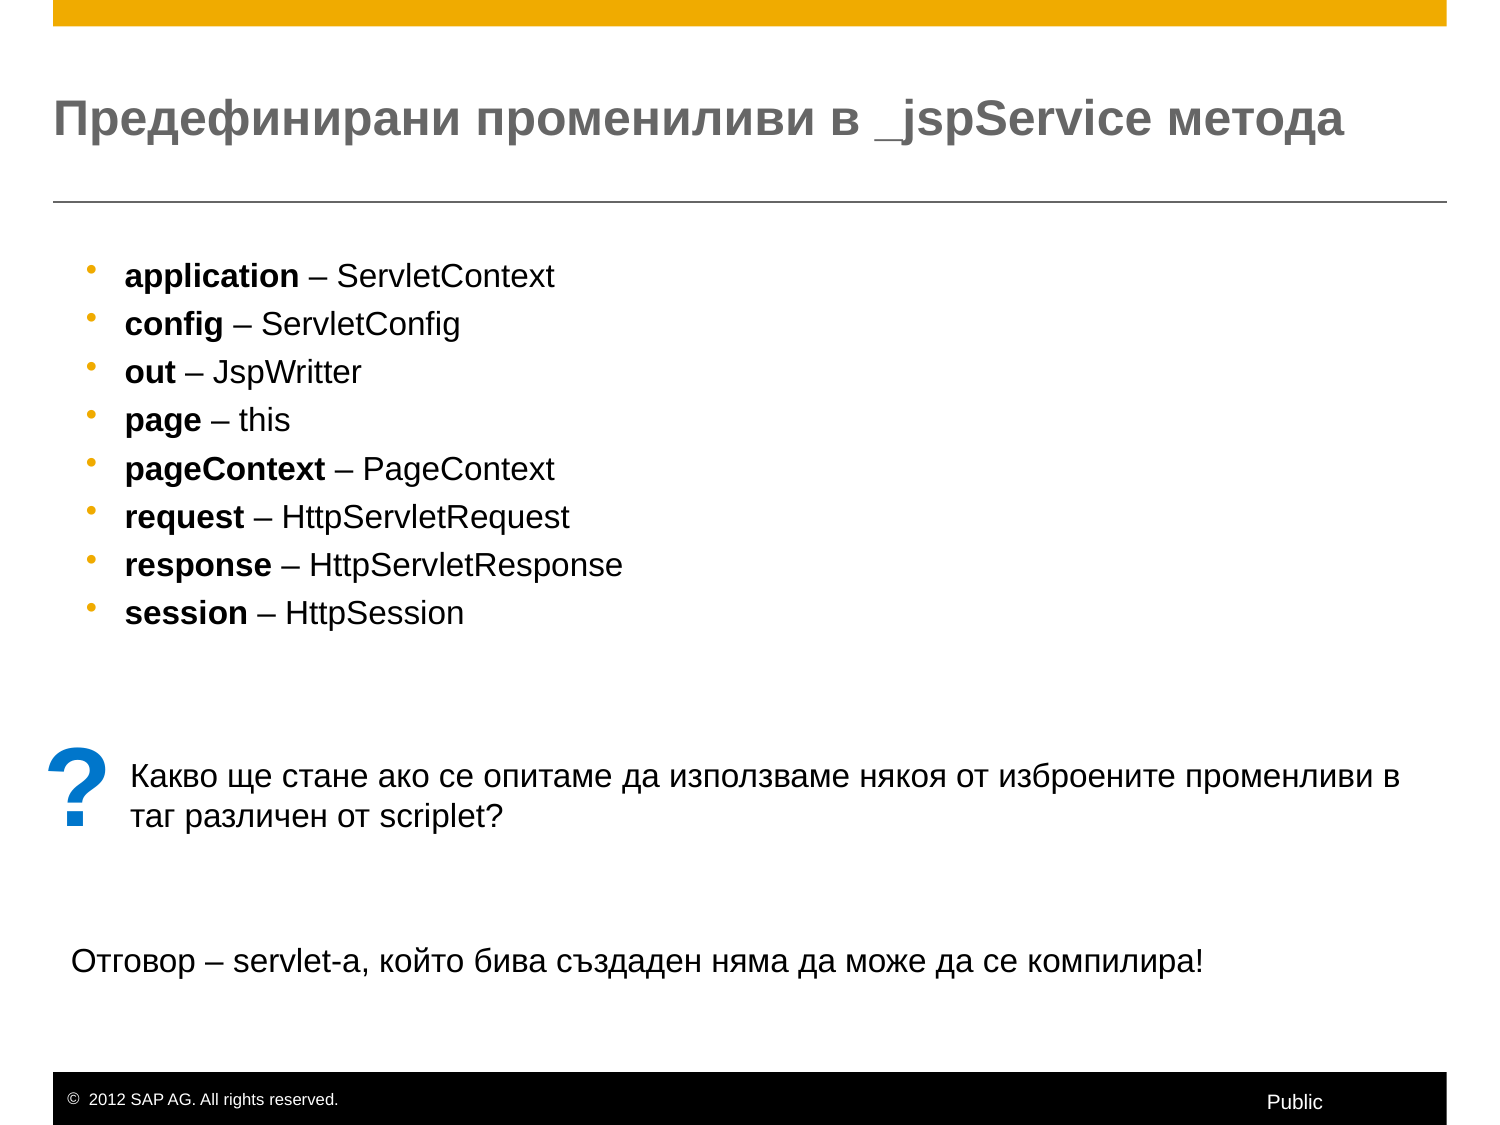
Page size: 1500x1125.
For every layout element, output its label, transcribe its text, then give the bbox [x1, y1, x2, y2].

list application – ServletContext config – ServletConfig out – JspWritter page – this pageContext – PageContext request – HttpServletRequest response – HttpServletResponse session – HttpSession Какво ще стане ако се опитаме да използваме някоя от изброените променливи в таг различен от scriplet? Отговор – servlet-a, който бива създаден няма да може да се компилира! [56, 253, 1450, 859]
title Предефинирани промениливи в _jspService метода [53, 53, 1447, 178]
text_box ? [28, 706, 128, 857]
